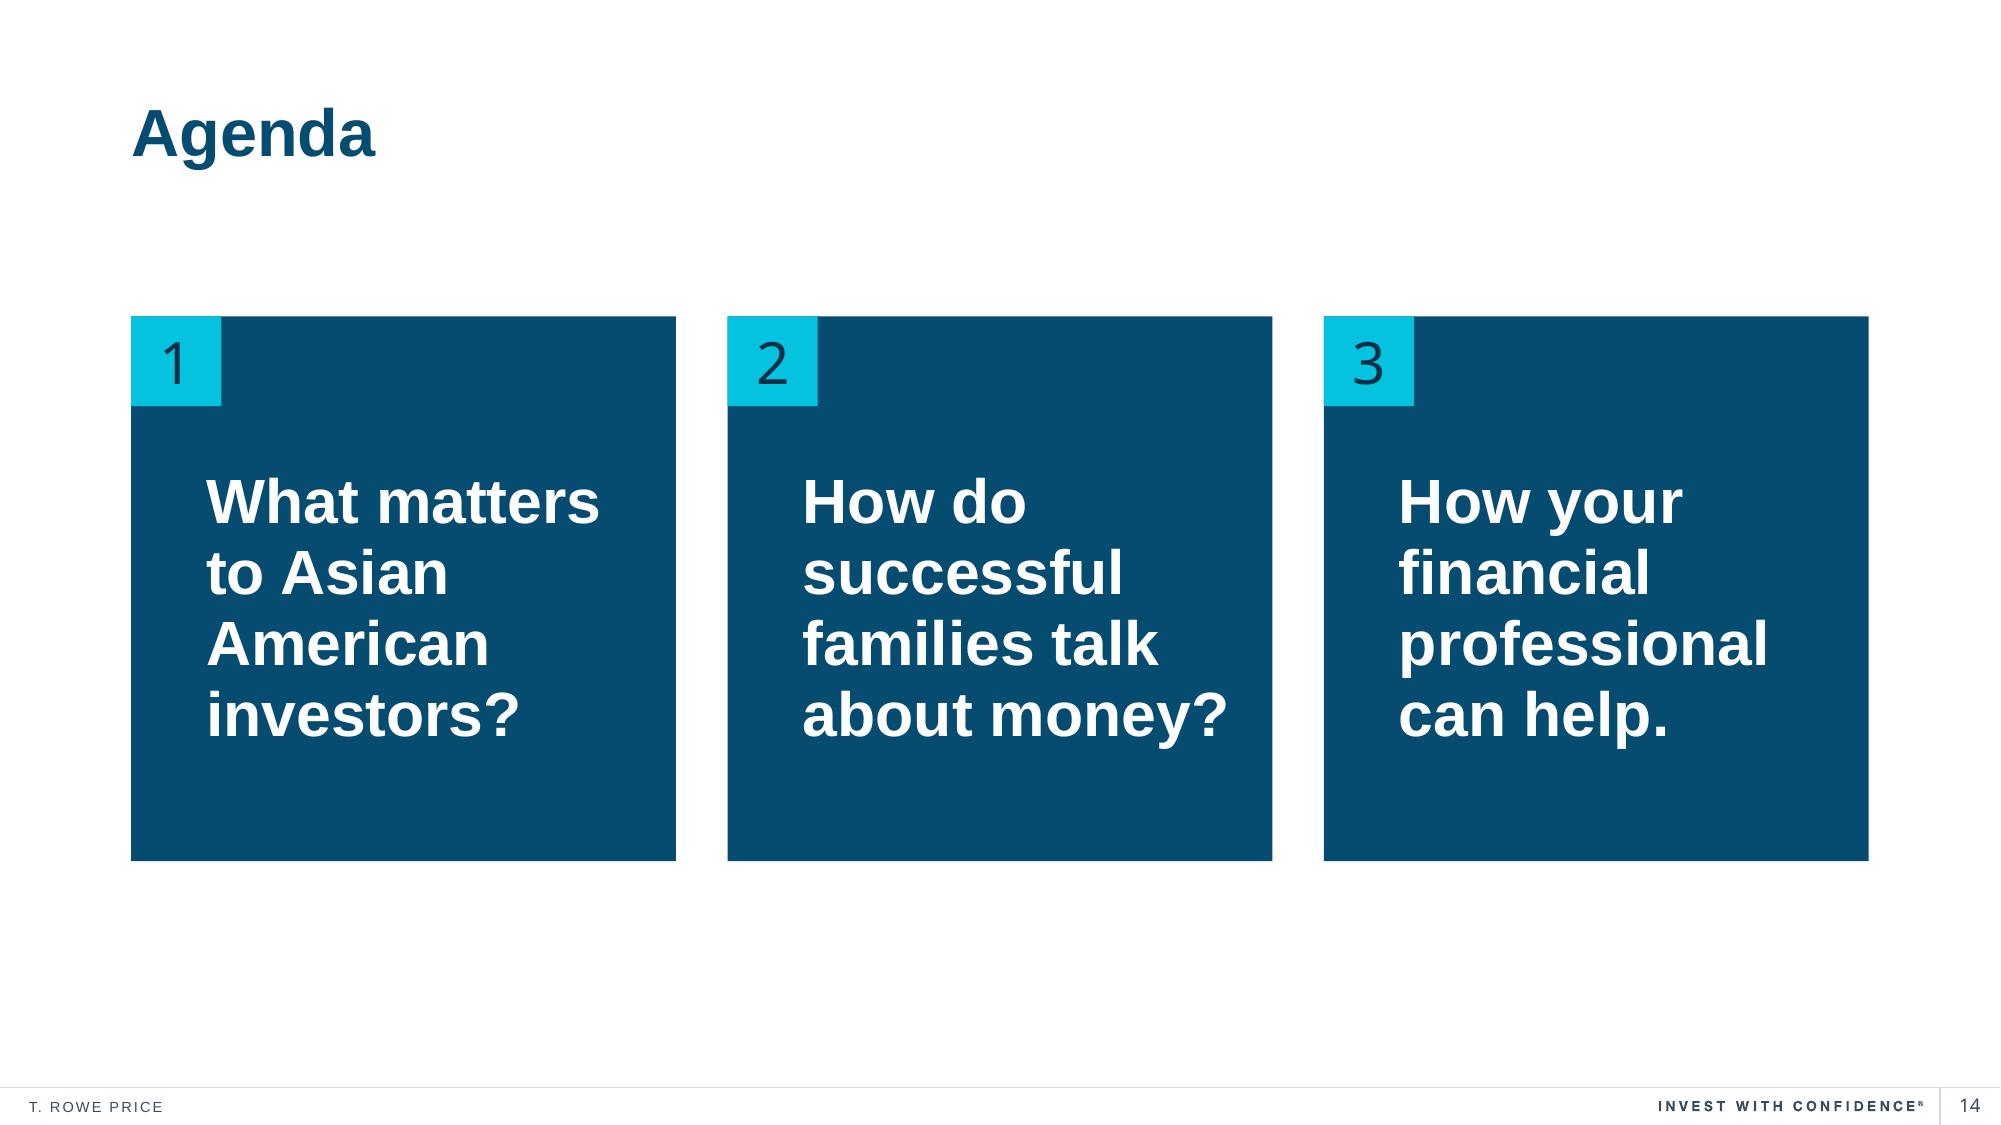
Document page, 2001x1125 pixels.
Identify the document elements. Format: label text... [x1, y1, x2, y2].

list How do successful families talk about money? [727, 316, 1273, 862]
title Agenda [131, 48, 1869, 171]
list How your financial professional can help. [1323, 316, 1869, 862]
text_box 1 [130, 315, 222, 407]
text_box 3 [1323, 315, 1415, 407]
list What matters to Asian American investors? [131, 316, 676, 862]
text_box 2 [727, 315, 819, 407]
